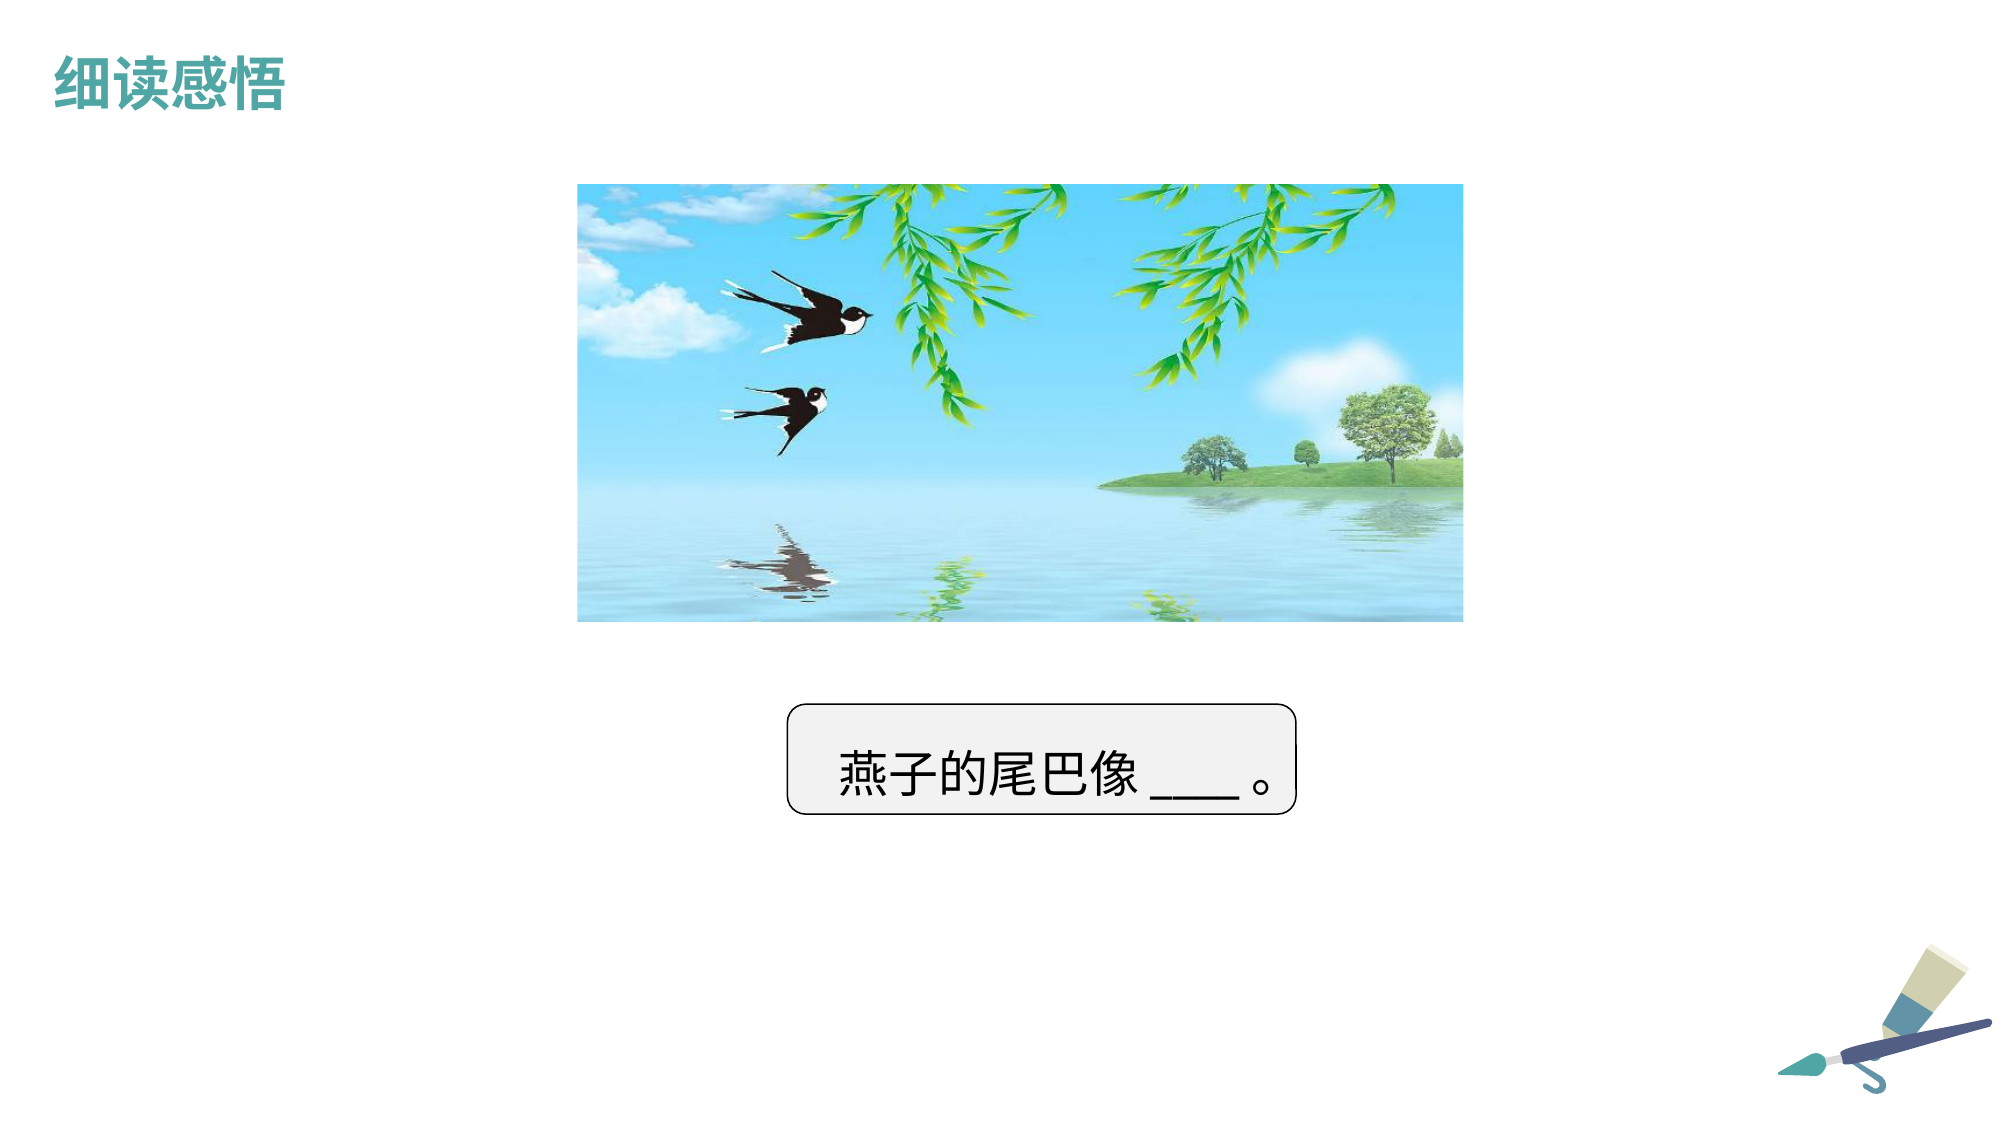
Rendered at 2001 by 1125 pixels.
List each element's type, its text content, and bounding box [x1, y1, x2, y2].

picture [577, 184, 1464, 622]
text_box 燕子的尾巴像____。 [787, 704, 1297, 815]
text_box 细读感悟 [39, 39, 476, 125]
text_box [1811, 945, 1974, 1125]
